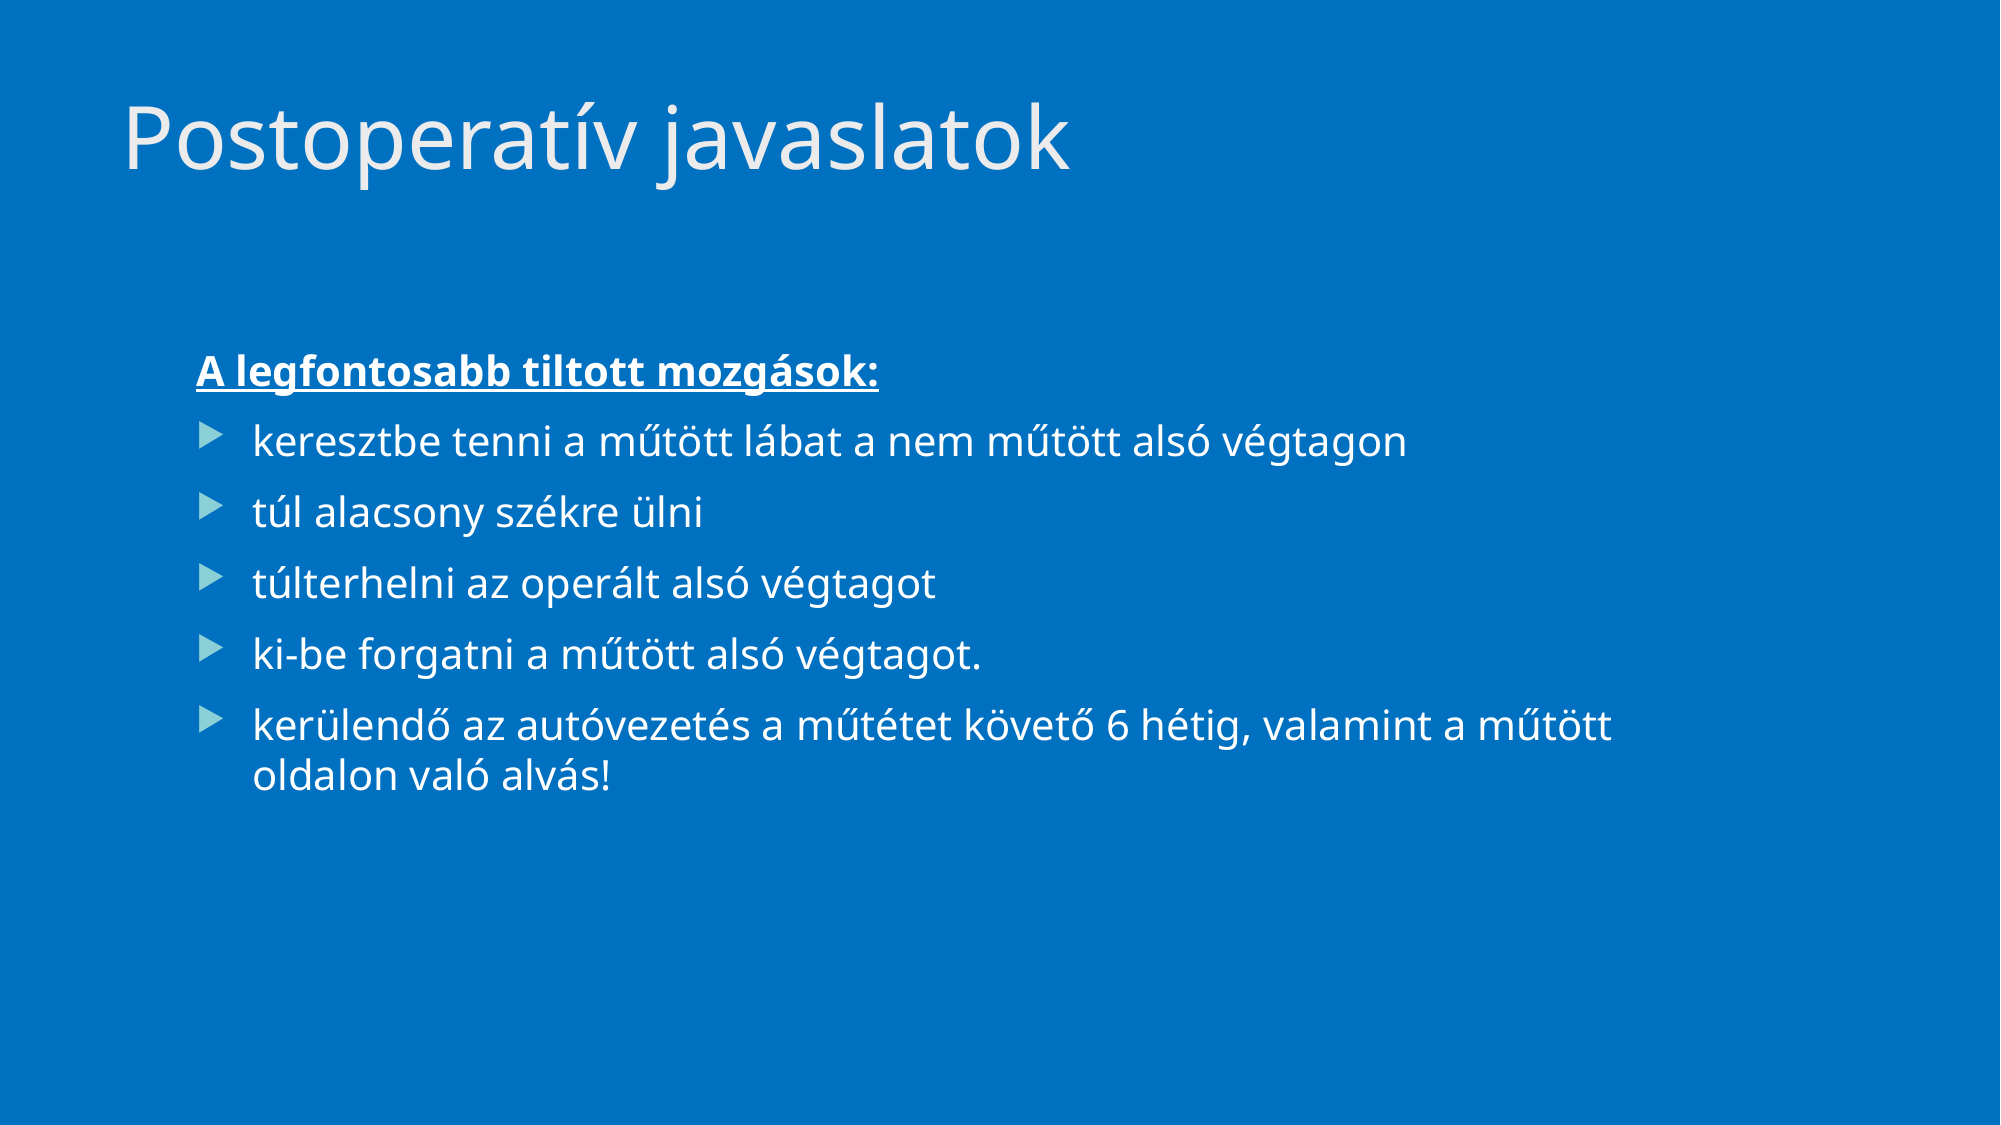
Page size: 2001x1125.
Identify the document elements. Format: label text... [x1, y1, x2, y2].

title Postoperatív javaslatok [106, 74, 1649, 304]
list A legfontosabb tiltott mozgások: keresztbe tenni a műtött lábat a nem műtött alsó végtagon túl alacsony székre ülni túlterhelni az operált alsó végtagot ki-be forgatni a műtött alsó végtagot. kerülendő az autóvezetés a műtétet követő 6 hétig, valamint a műtött oldalon való alvás! [181, 336, 1649, 1025]
